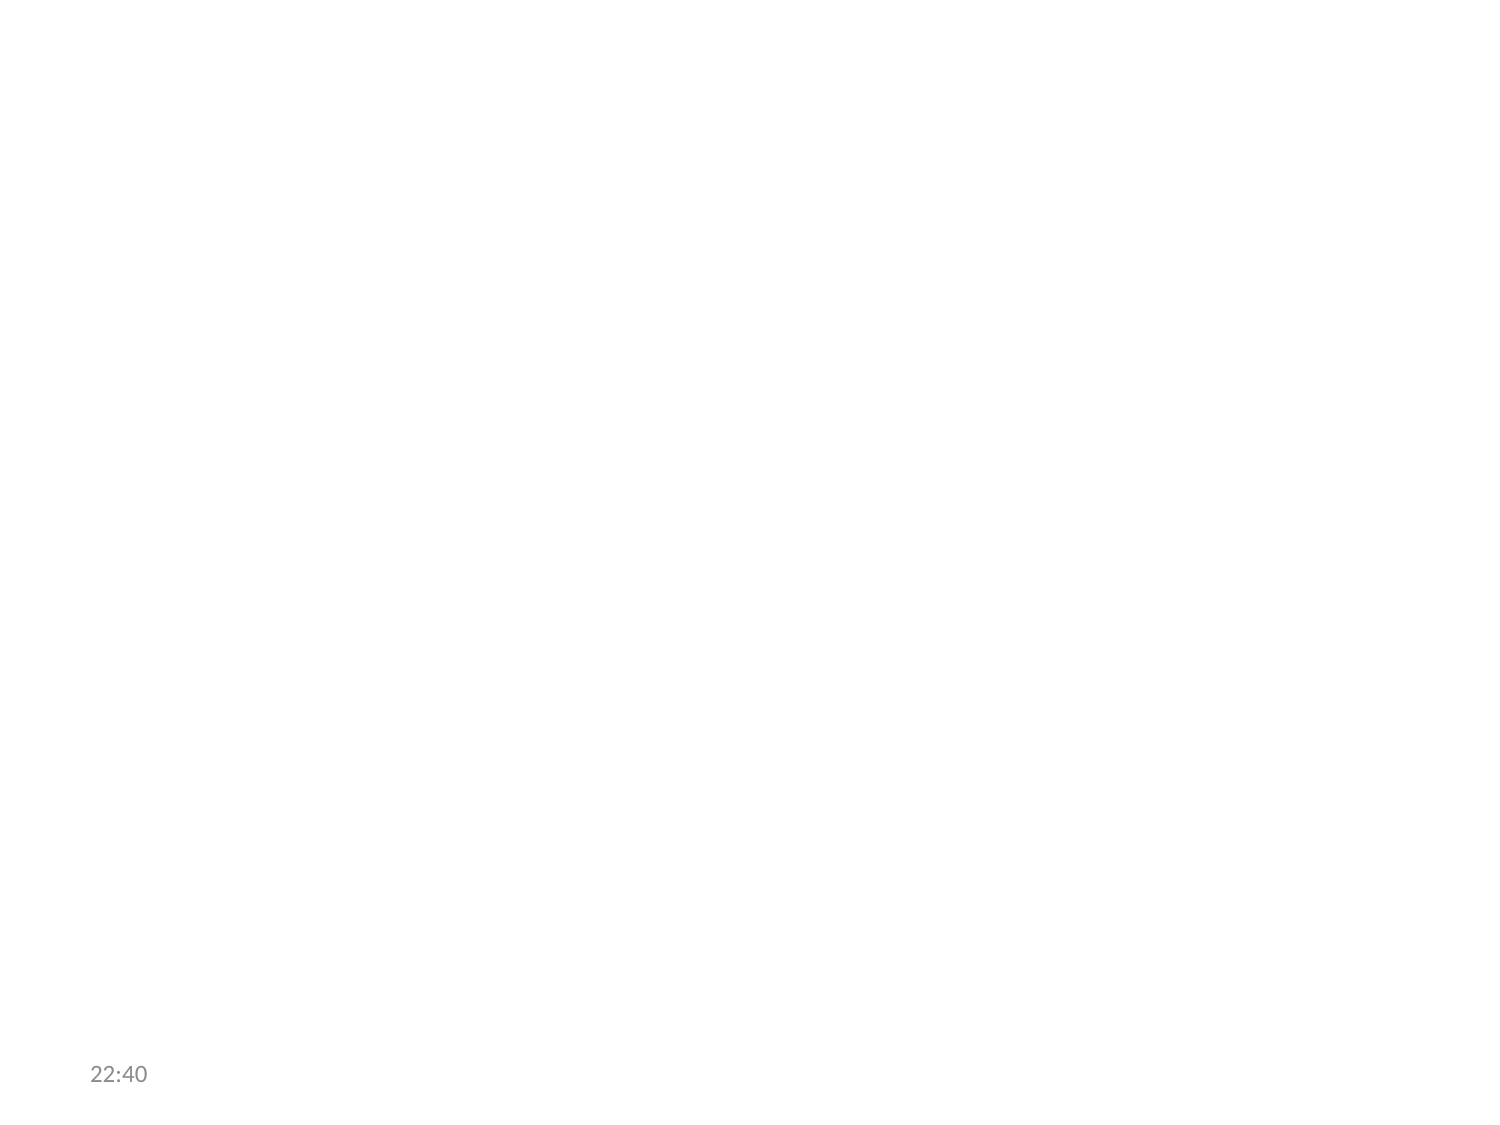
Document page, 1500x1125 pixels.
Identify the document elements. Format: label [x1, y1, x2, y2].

slide_number [75, 1042, 425, 1103]
